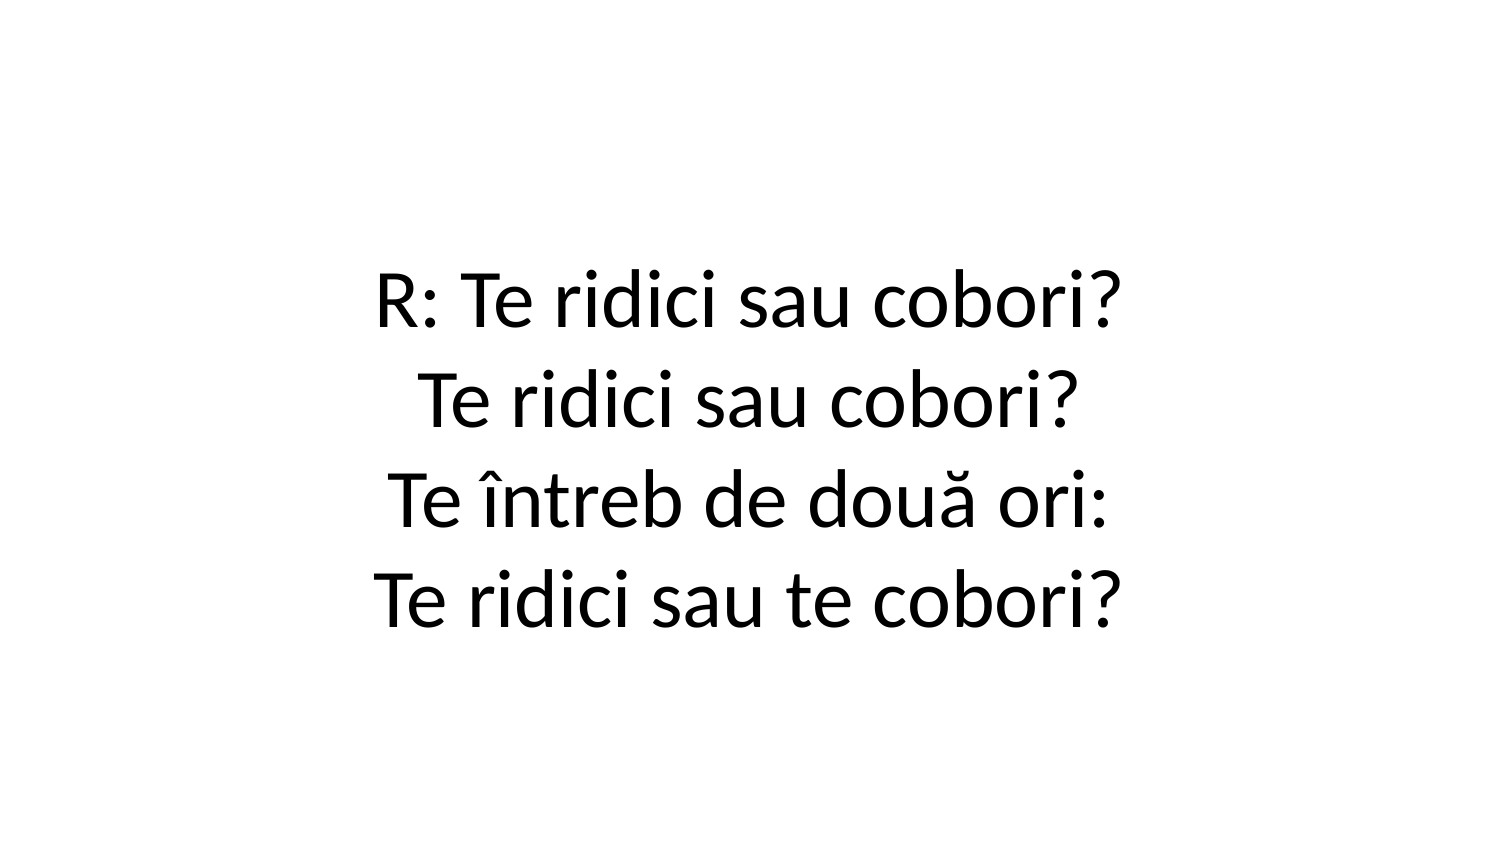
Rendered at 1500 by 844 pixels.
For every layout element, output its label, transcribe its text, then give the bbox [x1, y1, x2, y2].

text_box R: Te ridici sau cobori? Te ridici sau cobori? Te întreb de două ori: Te ridici sau te cobori? [358, 192, 1141, 652]
